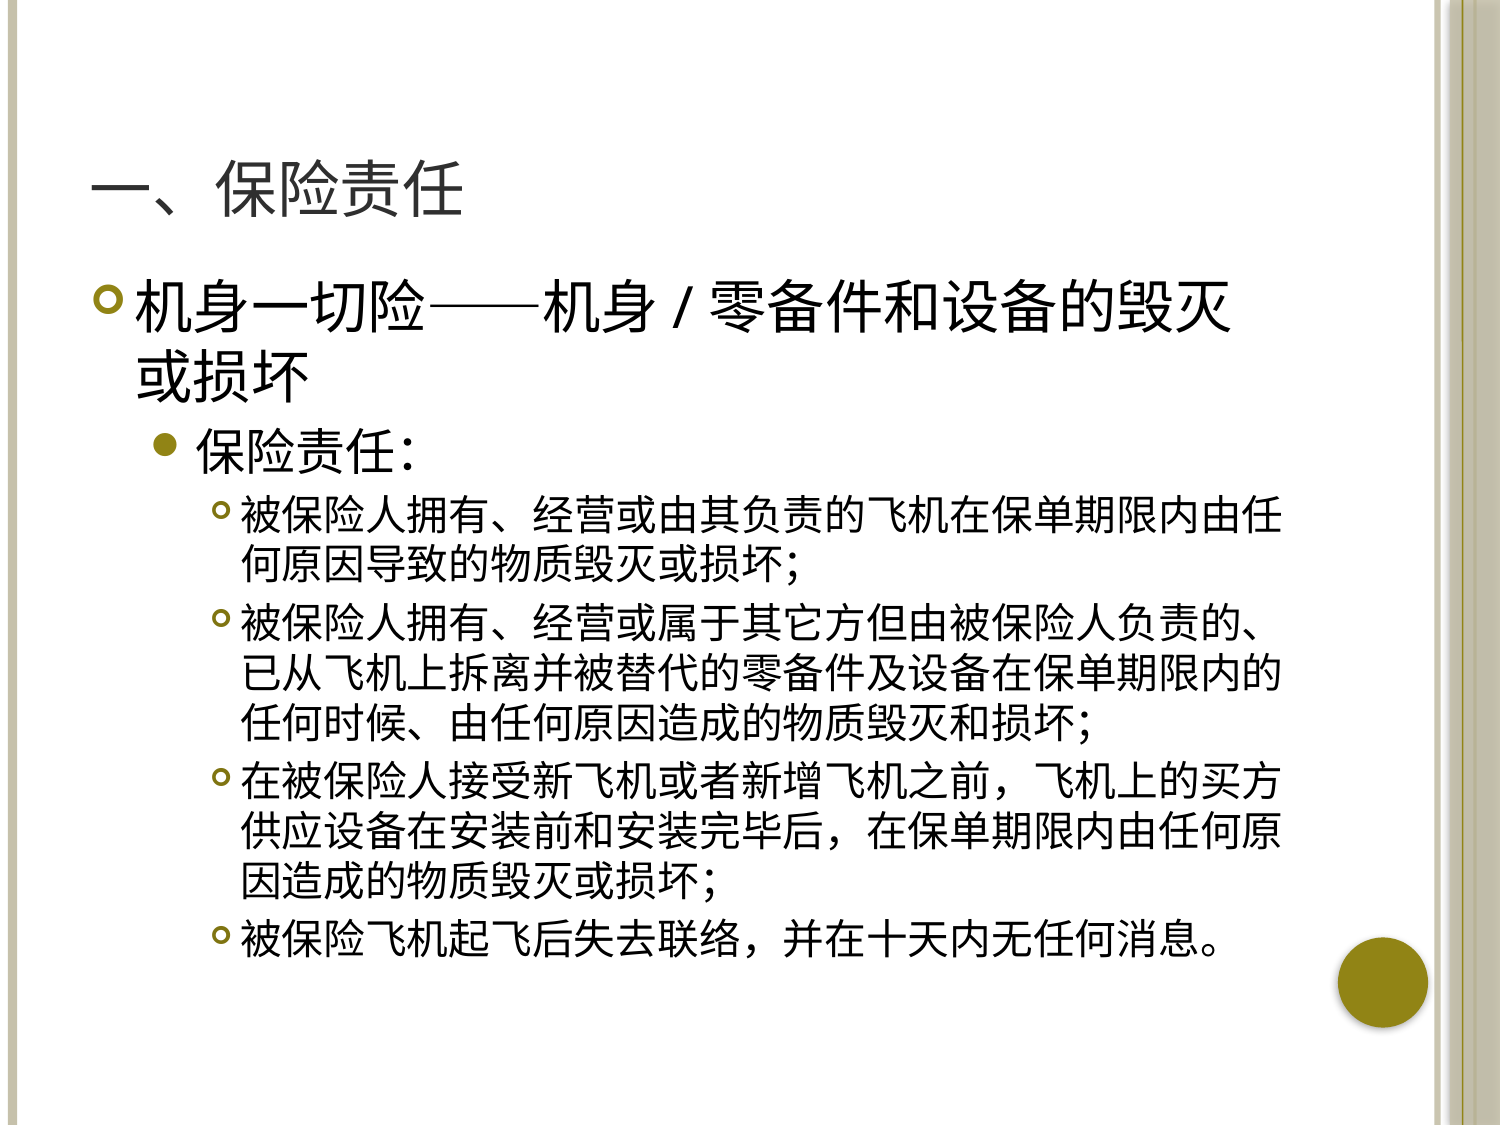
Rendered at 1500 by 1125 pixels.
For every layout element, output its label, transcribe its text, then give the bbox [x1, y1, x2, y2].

list 机身一切险——机身/零备件和设备的毁灭或损坏 保险责任： 被保险人拥有、经营或由其负责的飞机在保单期限内由任何原因导致的物质毁灭或损坏； 被保险人拥有、经营或属于其它方但由被保险人负责的、已从飞机上拆离并被替代的零备件及设备在保单期限内的任何时候、由任何原因造成的物质毁灭和损坏； 在被保险人接受新飞机或者新增飞机之前，飞机上的买方供应设备在安装前和安装完毕后，在保单期限内由任何原因造成的物质毁灭或损坏； 被保险飞机起飞后失去联络，并在十天内无任何消息。 [74, 262, 1301, 1063]
title 一、保险责任 [75, 45, 1300, 233]
